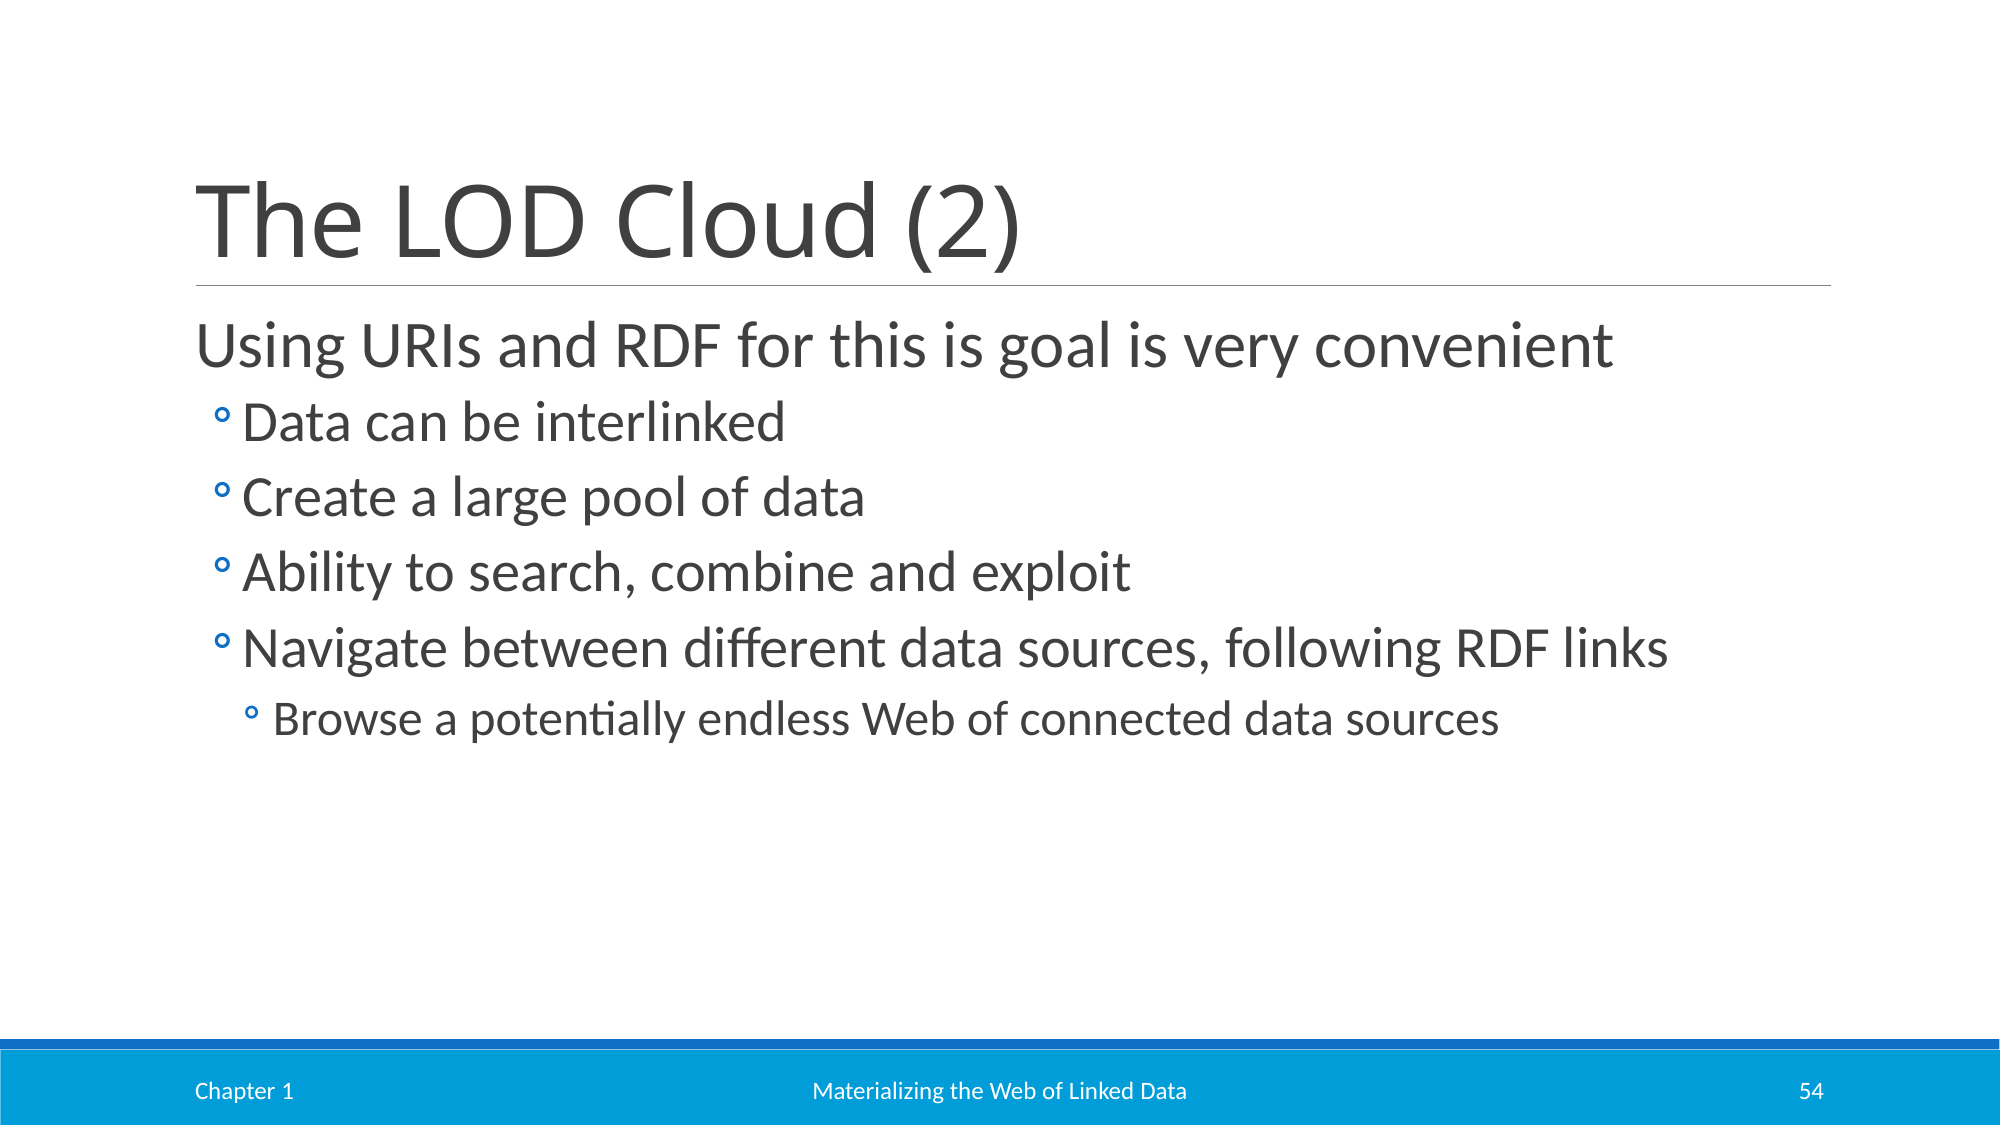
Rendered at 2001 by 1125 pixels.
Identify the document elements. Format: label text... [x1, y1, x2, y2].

title The LOD Cloud (2) [180, 47, 1830, 285]
slide_number 54 [1624, 1059, 1840, 1120]
slide_number Chapter 1 [180, 1059, 586, 1120]
list Using URIs and RDF for this is goal is very convenient Data can be interlinked Create a large pool of data Ability to search, combine and exploit Navigate between different data sources, following RDF links Browse a potentially endless Web of connected data sources [180, 302, 1830, 963]
footer Materializing the Web of Linked Data [604, 1059, 1396, 1120]
